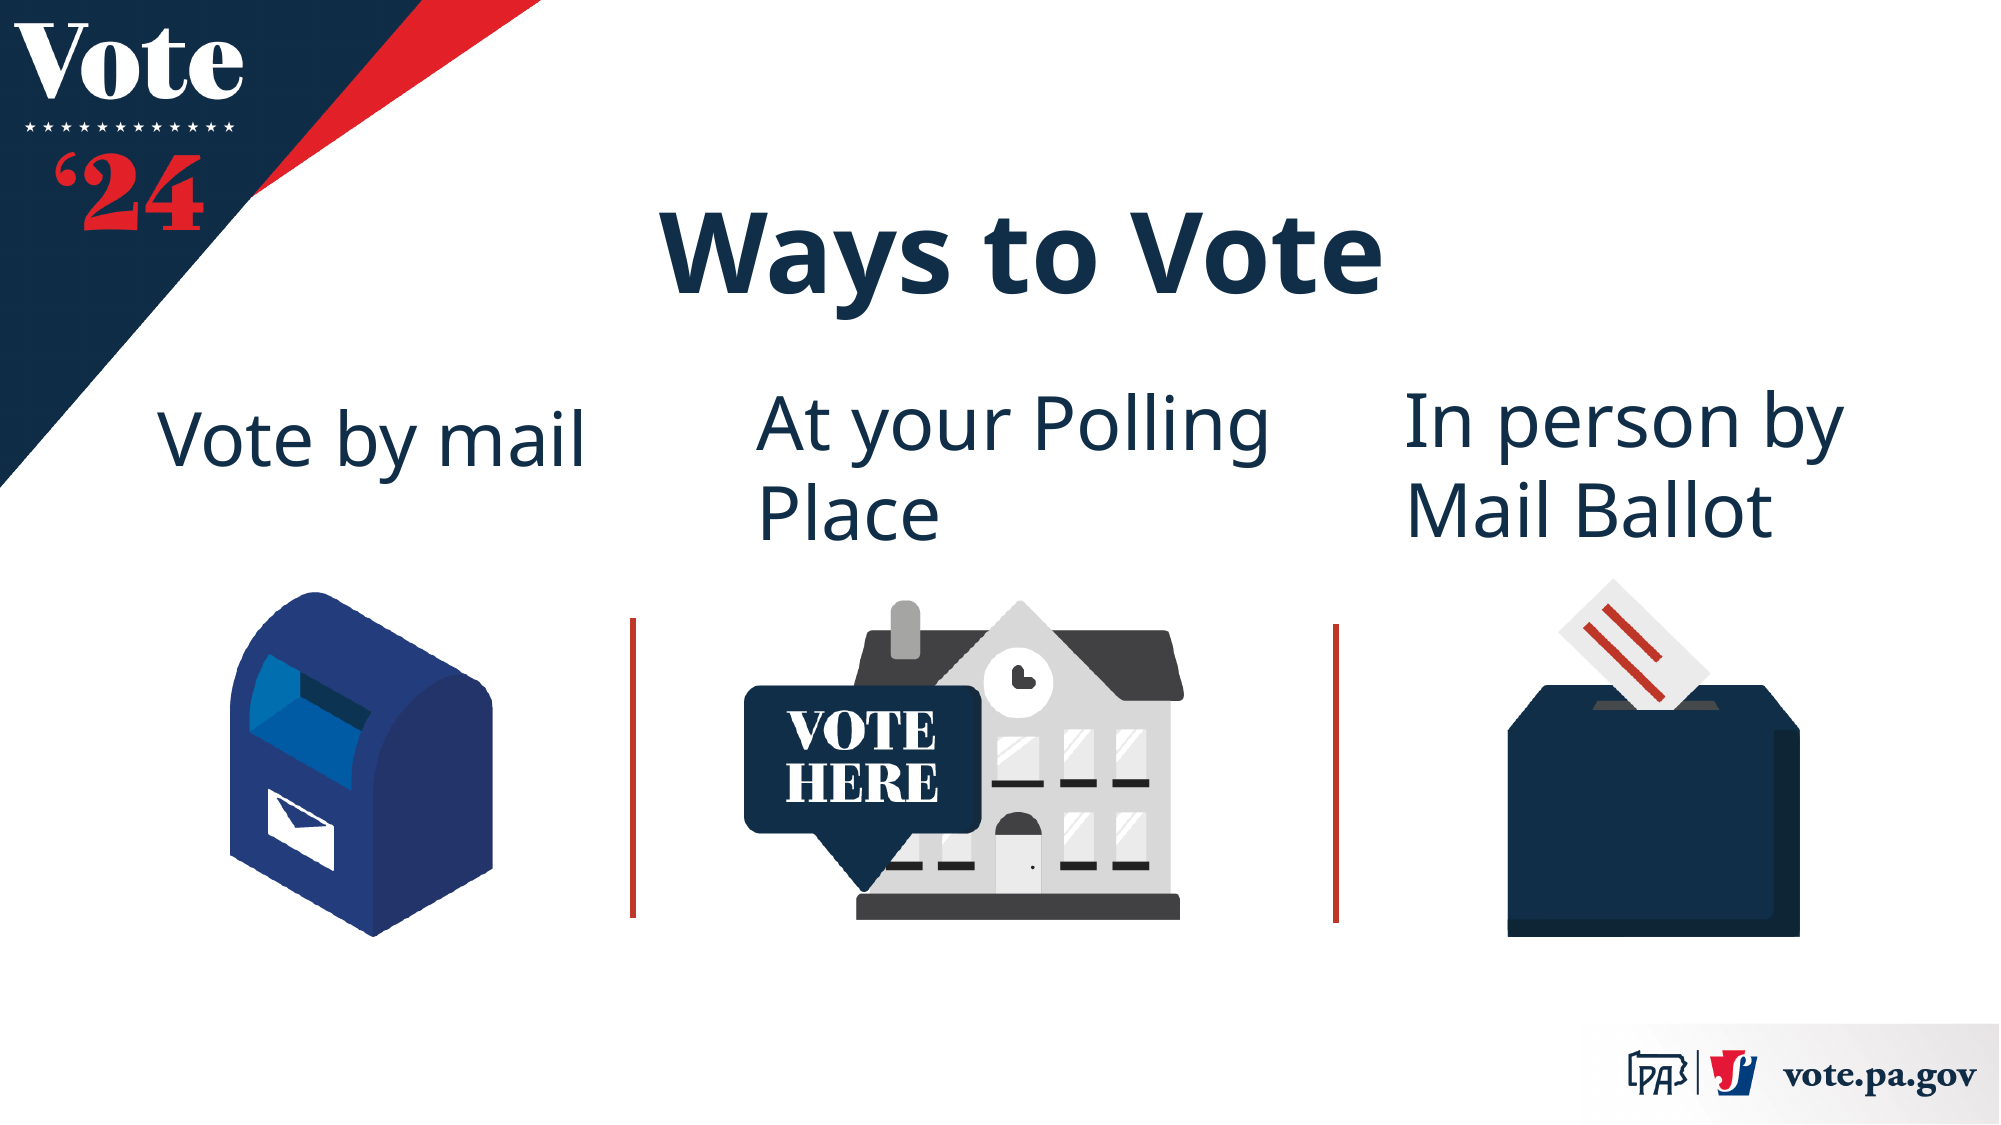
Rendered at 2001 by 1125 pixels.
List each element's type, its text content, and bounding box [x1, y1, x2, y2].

picture [743, 600, 1185, 921]
text_box In person by Mail Ballot [1389, 365, 1881, 561]
picture [230, 592, 493, 938]
text_box At your Polling Place [742, 368, 1290, 563]
picture [0, 0, 588, 535]
text_box Ways to Vote [558, 189, 1488, 301]
text_box Vote by mail [142, 383, 634, 489]
picture [1467, 578, 2000, 1125]
